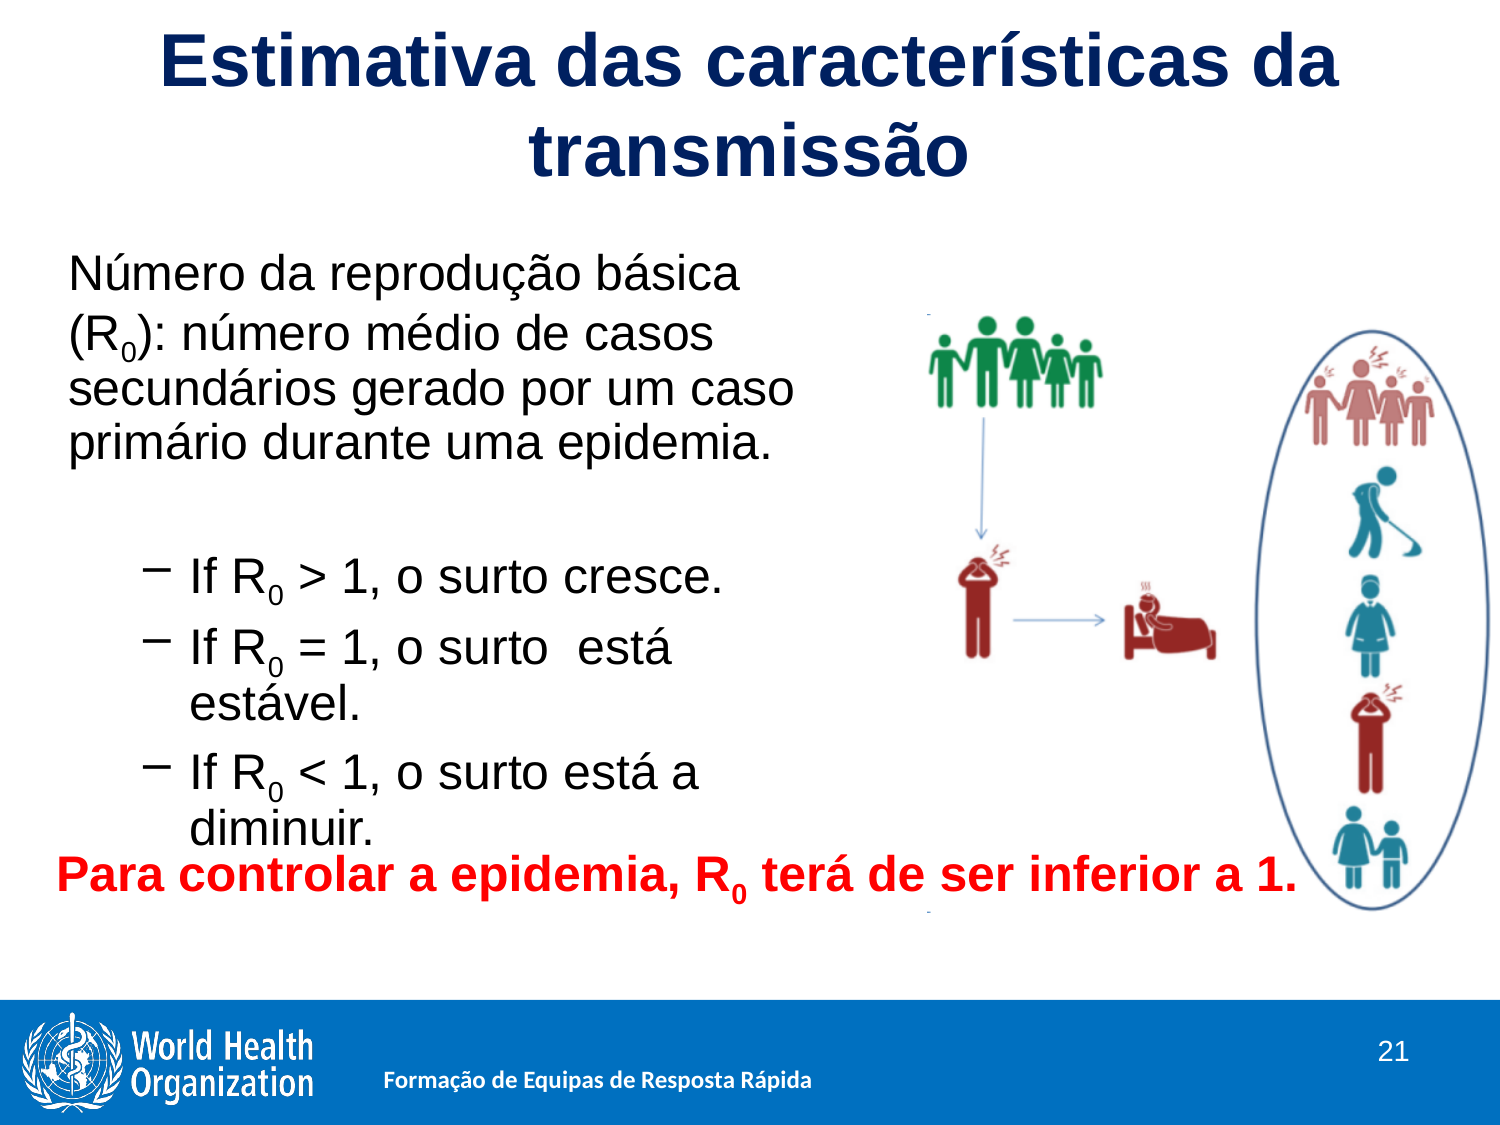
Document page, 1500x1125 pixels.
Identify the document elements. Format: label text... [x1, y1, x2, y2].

title Estimativa das características da transmissão [0, 7, 1500, 196]
picture [926, 314, 1491, 913]
list Número da reprodução básica (R0): número médio de casos secundários gerado por um caso primário durante uma epidemia. If R0 > 1, o surto cresce. If R0 = 1, o surto está estável. If R0 < 1, o surto está a diminuir. [52, 239, 845, 834]
text_box Para controlar a epidemia, R0 terá de ser inferior a 1. [41, 834, 1424, 978]
picture [21, 1012, 313, 1113]
slide_number 21 [1074, 1024, 1425, 1103]
